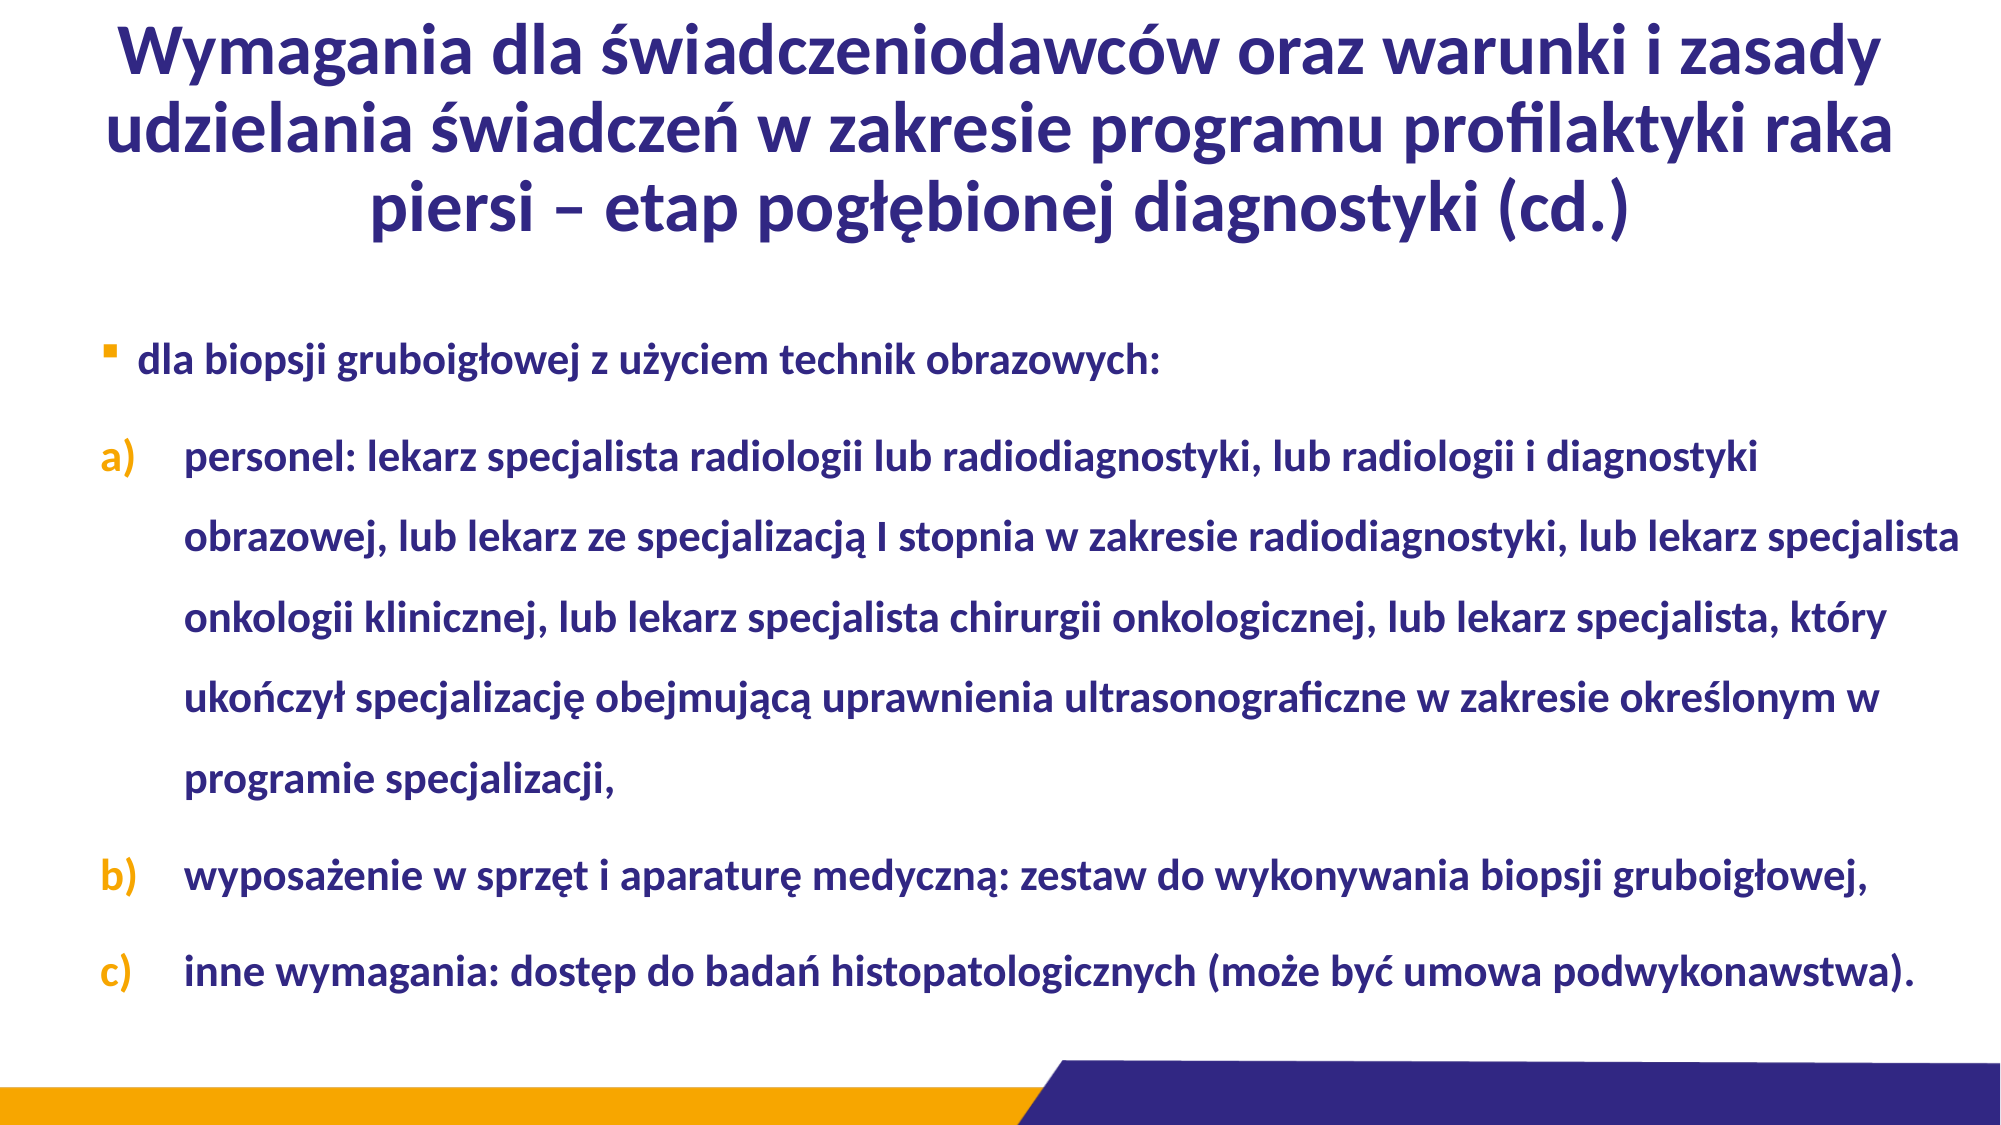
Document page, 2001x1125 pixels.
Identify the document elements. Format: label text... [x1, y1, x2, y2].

list dla biopsji gruboigłowej z użyciem technik obrazowych: personel: lekarz specjalista radiologii lub radiodiagnostyki, lub radiologii i diagnostyki obrazowej, lub lekarz ze specjalizacją I stopnia w zakresie radiodiagnostyki, lub lekarz specjalista onkologii klinicznej, lub lekarz specjalista chirurgii onkologicznej, lub lekarz specjalista, który ukończył specjalizację obejmującą uprawnienia ultrasonograficzne w zakresie określonym w programie specjalizacji, wyposażenie w sprzęt i aparaturę medyczną: zestaw do wykonywania biopsji gruboigłowej, inne wymagania: dostęp do badań histopatologicznych (może być umowa podwykonawstwa). [85, 241, 1982, 1059]
picture [0, 1060, 2001, 1125]
title Wymagania dla świadczeniodawców oraz warunki i zasady udzielania świadczeń w zakresie programu profilaktyki raka piersi – etap pogłębionej diagnostyki (cd.) [20, 18, 1982, 241]
